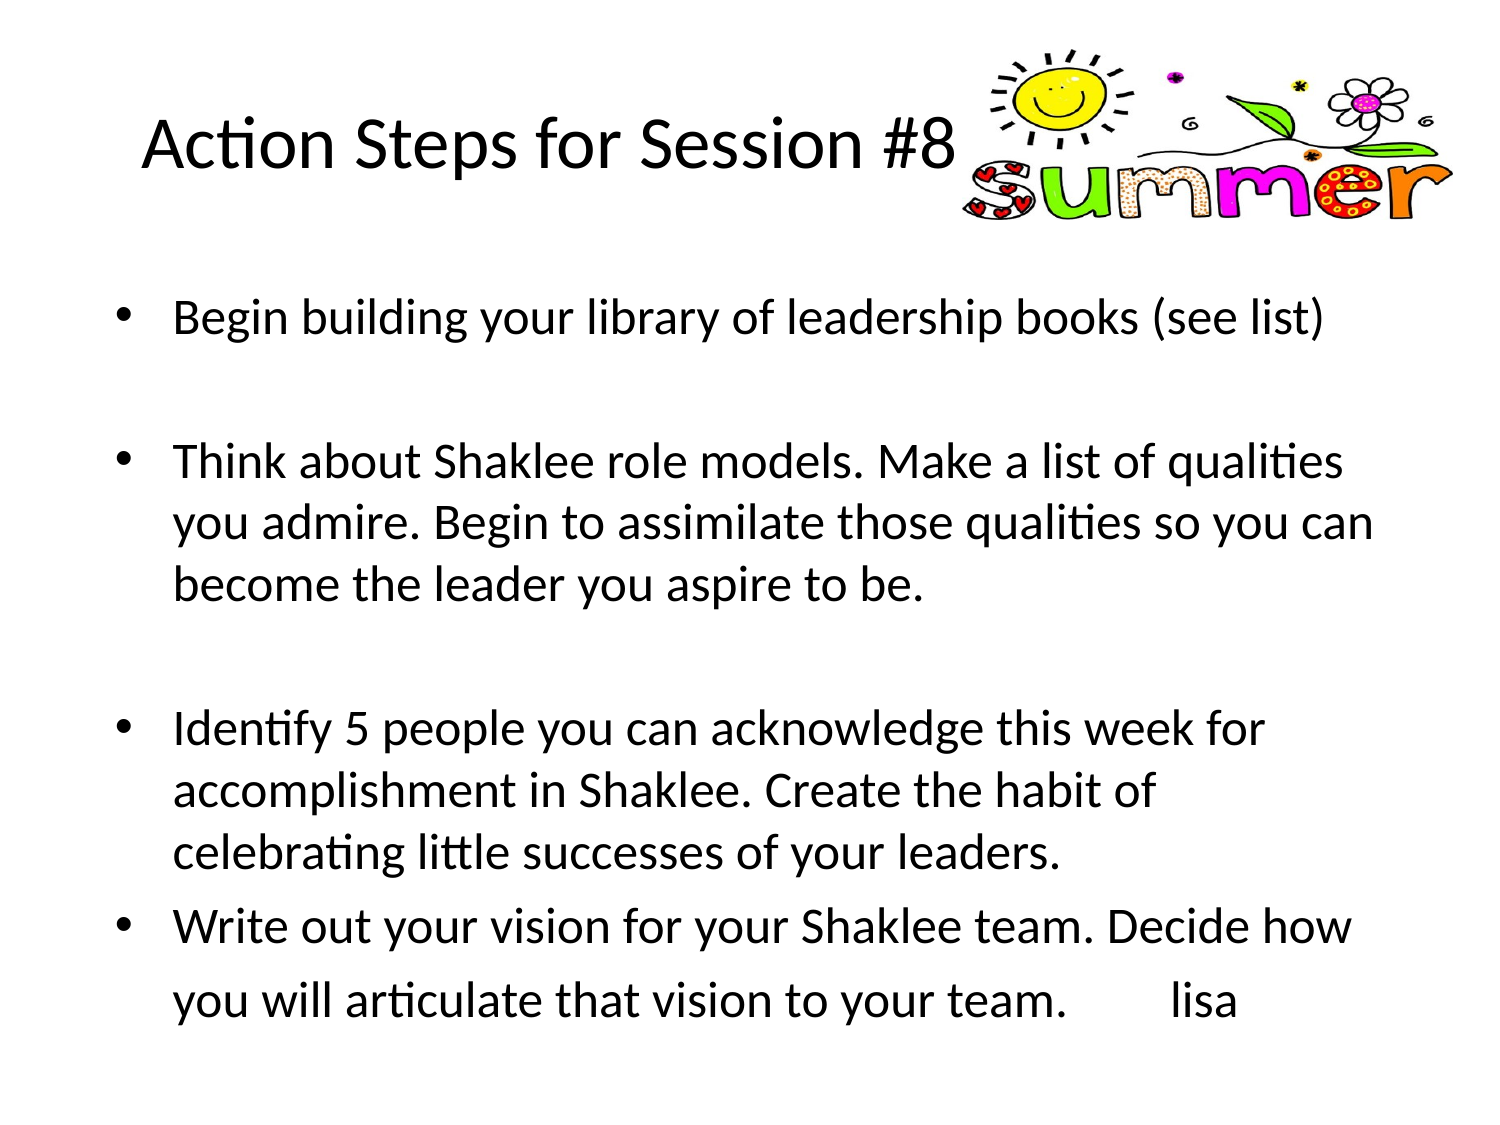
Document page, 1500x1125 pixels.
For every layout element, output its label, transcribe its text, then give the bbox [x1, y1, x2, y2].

title Action Steps for Session #8 [75, 45, 1025, 233]
picture [962, 49, 1453, 220]
list Begin building your library of leadership books (see list) Think about Shaklee role models. Make a list of qualities you admire. Begin to assimilate those qualities so you can become the leader you aspire to be. Identify 5 people you can acknowledge this week for accomplishment in Shaklee. Create the habit of celebrating little successes of your leaders. Write out your vision for your Shaklee team. Decide how you will articulate that vision to your team. lisa [99, 275, 1400, 1063]
